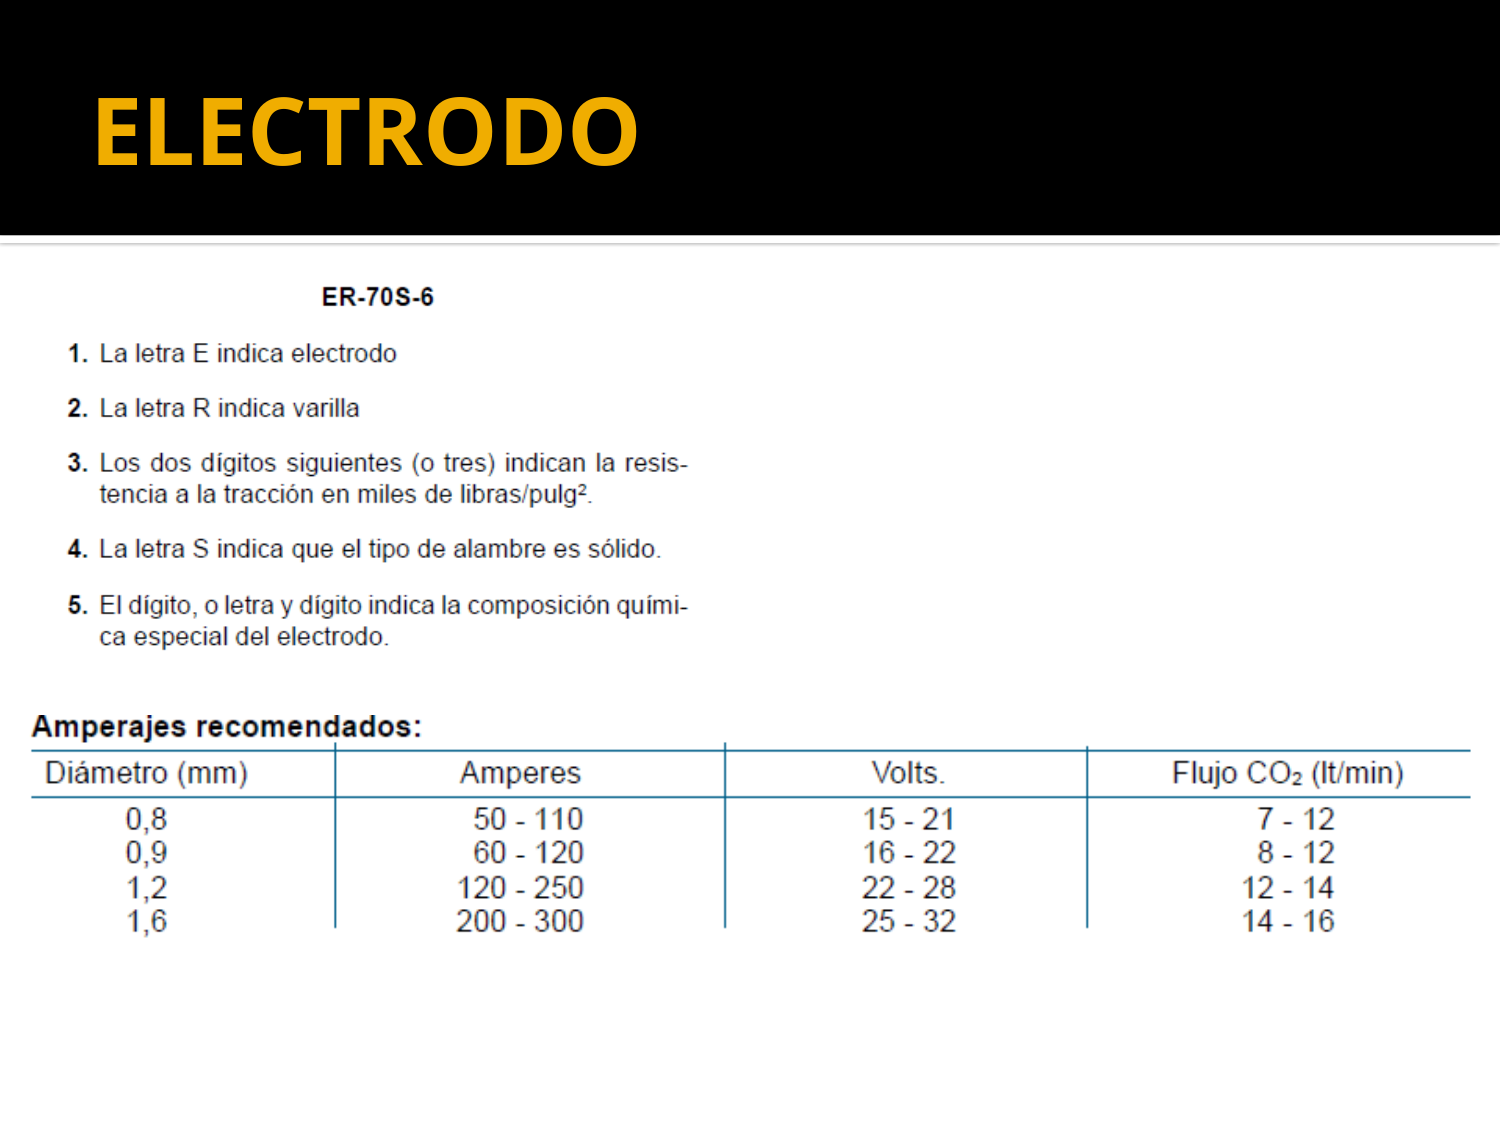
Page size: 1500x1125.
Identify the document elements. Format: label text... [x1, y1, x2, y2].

picture [64, 267, 744, 683]
title ELECTRODO [75, 25, 1425, 231]
picture [17, 715, 1495, 947]
